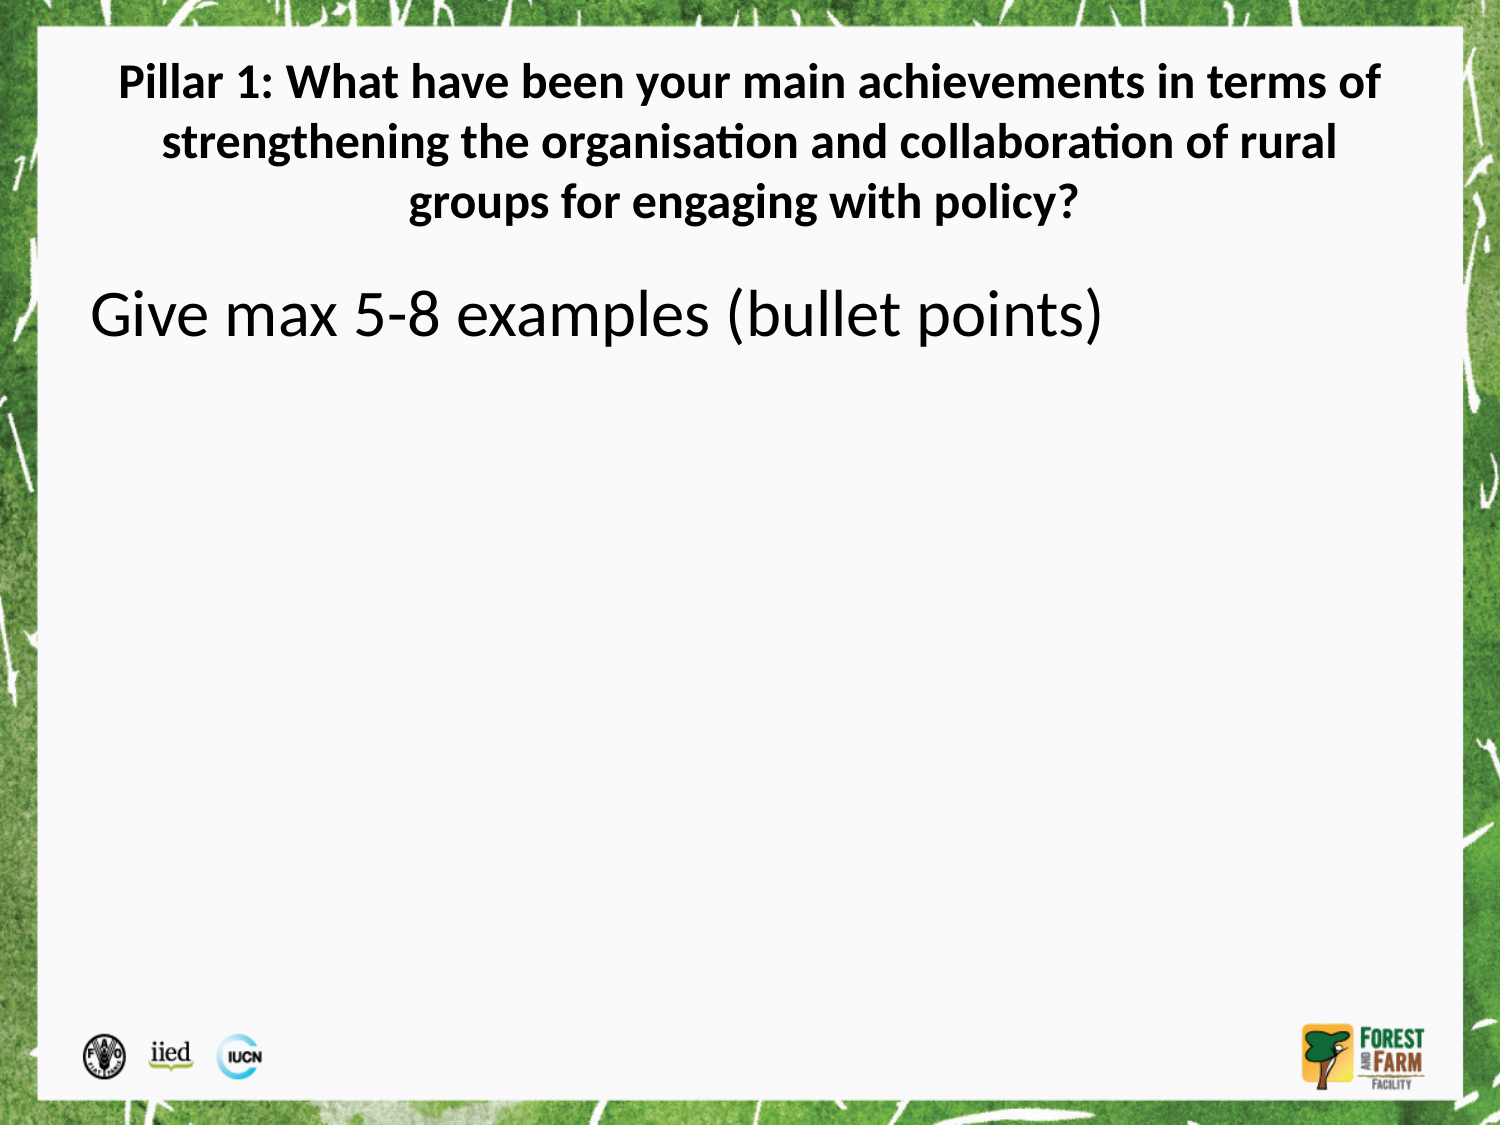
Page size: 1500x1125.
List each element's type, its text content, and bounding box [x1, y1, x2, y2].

picture [0, 0, 1500, 1125]
list Give max 5-8 examples (bullet points) [75, 262, 1425, 1005]
title Pillar 1: What have been your main achievements in terms of strengthening the organisation and collaboration of rural groups for engaging with policy? [75, 45, 1425, 233]
